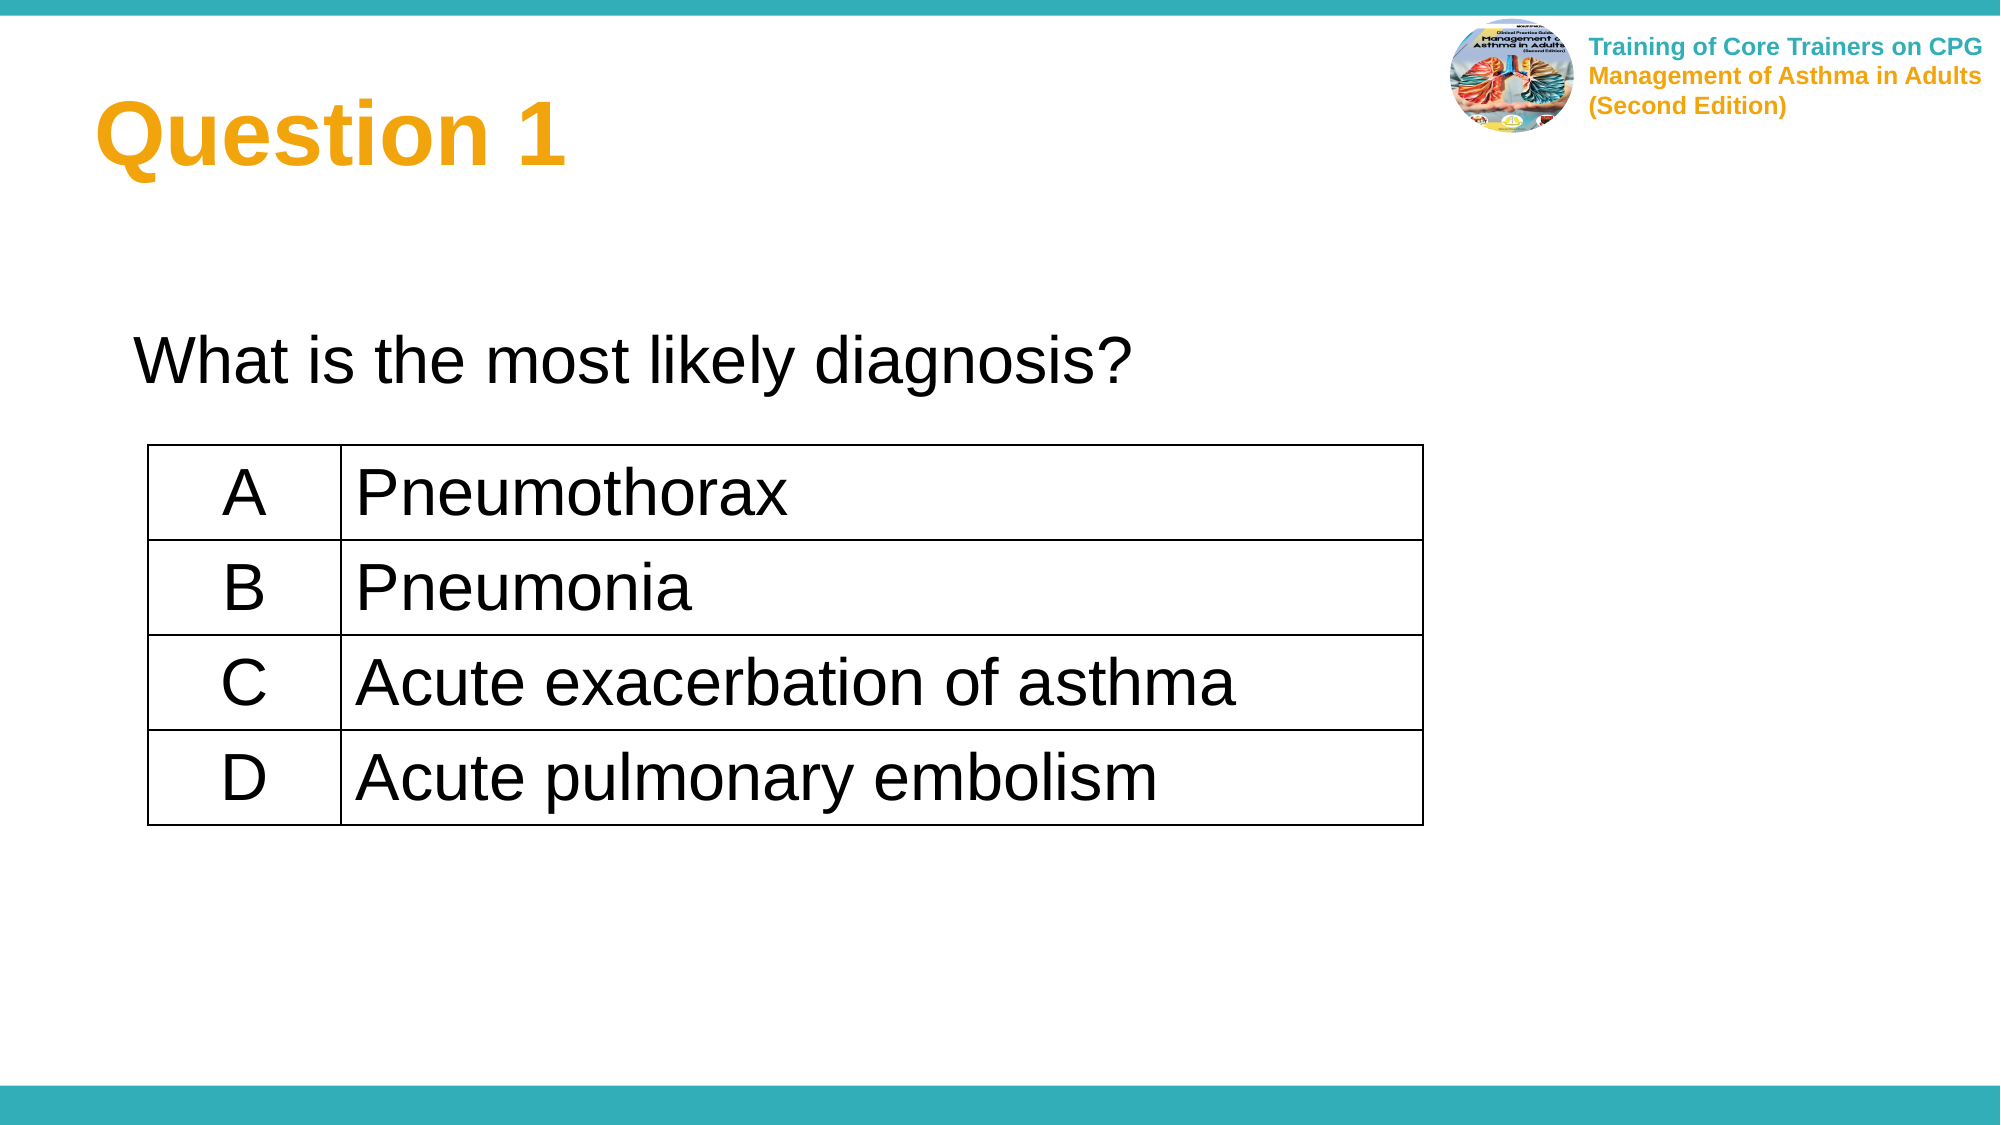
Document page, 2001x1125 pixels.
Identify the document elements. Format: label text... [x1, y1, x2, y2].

table_cell D [149, 731, 340, 824]
table_cell B [149, 541, 340, 634]
table_header Pneumothorax [342, 446, 1422, 539]
table_cell Pneumonia [342, 541, 1422, 634]
list Question 1 [3, 65, 2000, 192]
table_cell Acute pulmonary embolism [342, 731, 1422, 824]
table_cell C [149, 636, 340, 729]
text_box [1449, 18, 2000, 133]
table_header A [149, 446, 340, 539]
text_box What is the most likely diagnosis? [118, 309, 1952, 405]
table_cell Acute exacerbation of asthma [342, 636, 1422, 729]
